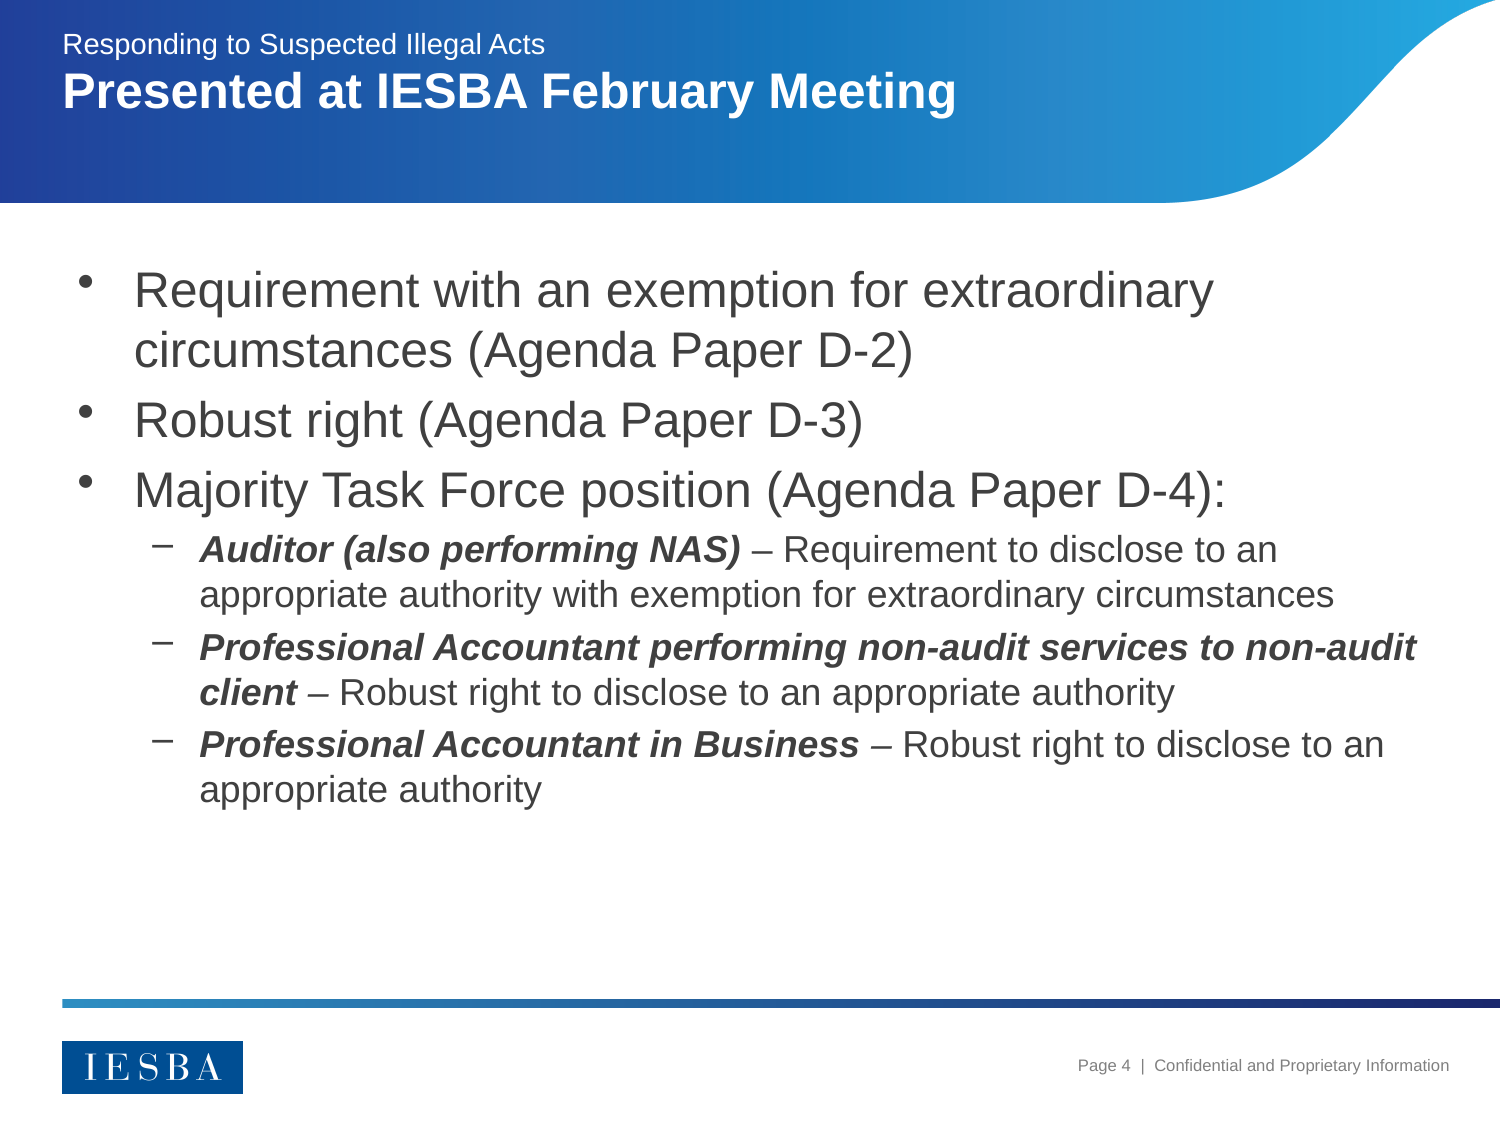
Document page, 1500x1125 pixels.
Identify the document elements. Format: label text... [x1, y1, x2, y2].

list Requirement with an exemption for extraordinary circumstances (Agenda Paper D-2) Robust right (Agenda Paper D-3) Majority Task Force position (Agenda Paper D-4): Auditor (also performing NAS) – Requirement to disclose to an appropriate authority with exemption for extraordinary circumstances Professional Accountant performing non-audit services to non-audit client – Robust right to disclose to an appropriate authority Professional Accountant in Business – Robust right to disclose to an appropriate authority [62, 249, 1450, 1000]
picture [0, 0, 1497, 203]
subtitle Responding to Suspected Illegal Acts [62, 24, 663, 63]
title Presented at IESBA February Meeting [62, 75, 1300, 163]
picture [62, 1041, 243, 1094]
